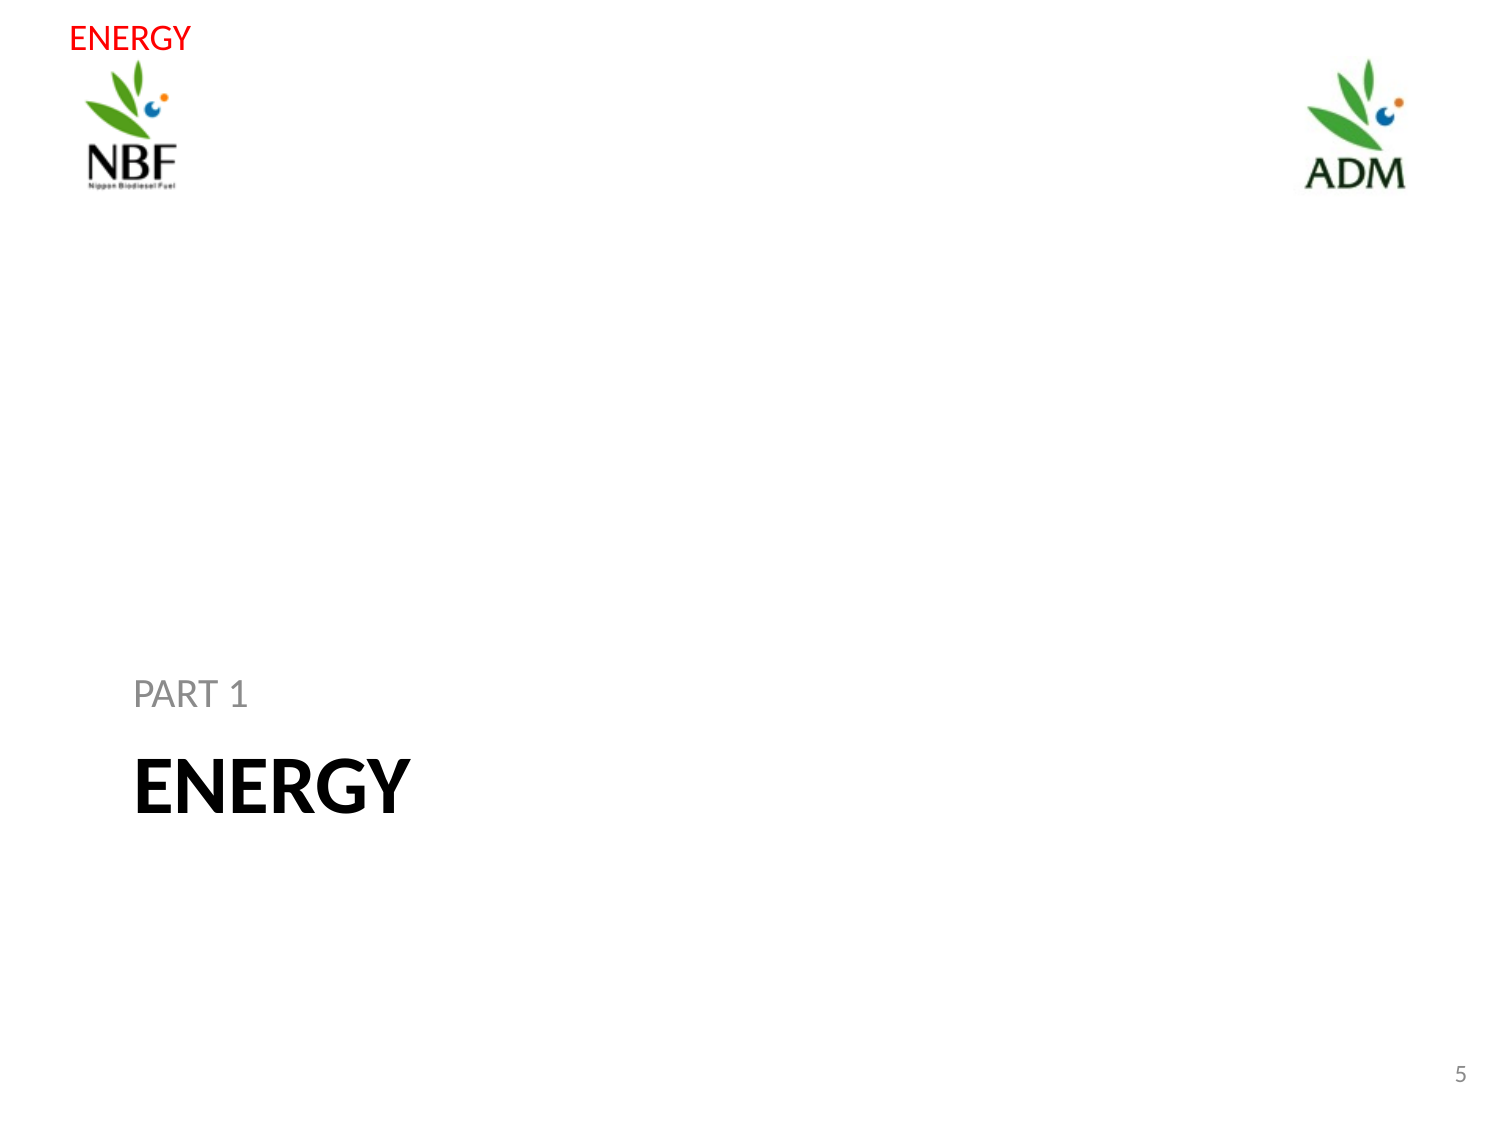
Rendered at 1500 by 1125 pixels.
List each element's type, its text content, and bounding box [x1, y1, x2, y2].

list PART 1 [118, 476, 1394, 723]
title ENERGY [118, 723, 1394, 947]
slide_number 4 [1399, 1042, 1483, 1103]
picture [80, 56, 183, 196]
picture [1281, 56, 1426, 197]
